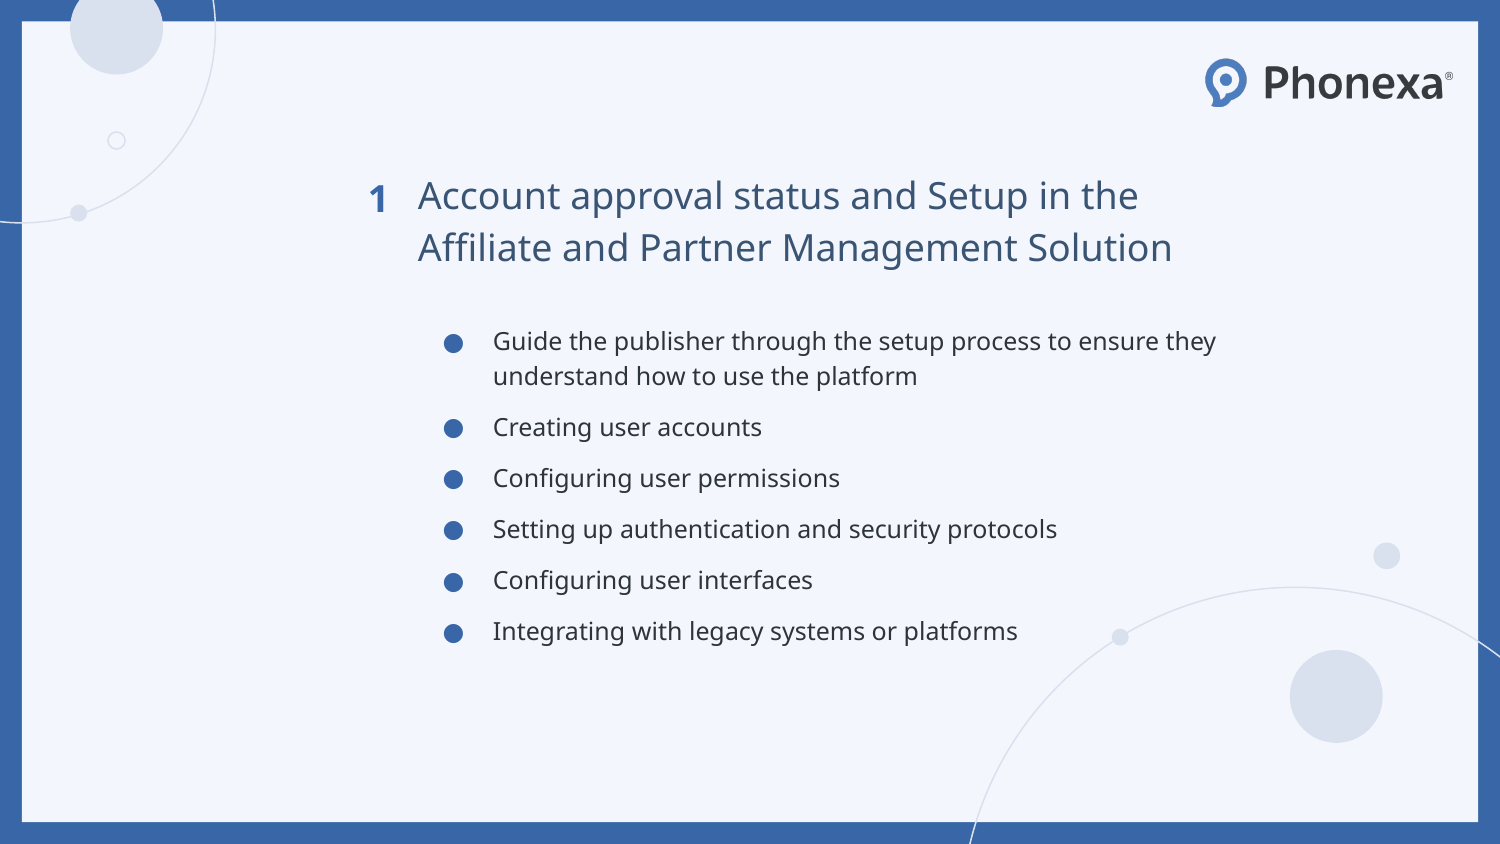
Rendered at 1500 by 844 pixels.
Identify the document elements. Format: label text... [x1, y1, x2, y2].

text_box Account approval status and Setup in the Affiliate and Partner Management Solution [402, 150, 1304, 284]
text_box 1 [299, 153, 405, 236]
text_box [0, 0, 216, 224]
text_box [960, 542, 1500, 844]
text_box [21, 21, 1479, 823]
picture [1205, 58, 1454, 107]
text_box Guide the publisher through the setup process to ensure they understand how to use the platform Creating user accounts Configuring user permissions Setting up authentication and security protocols Configuring user interfaces Integrating with legacy systems or platforms [402, 306, 1304, 661]
